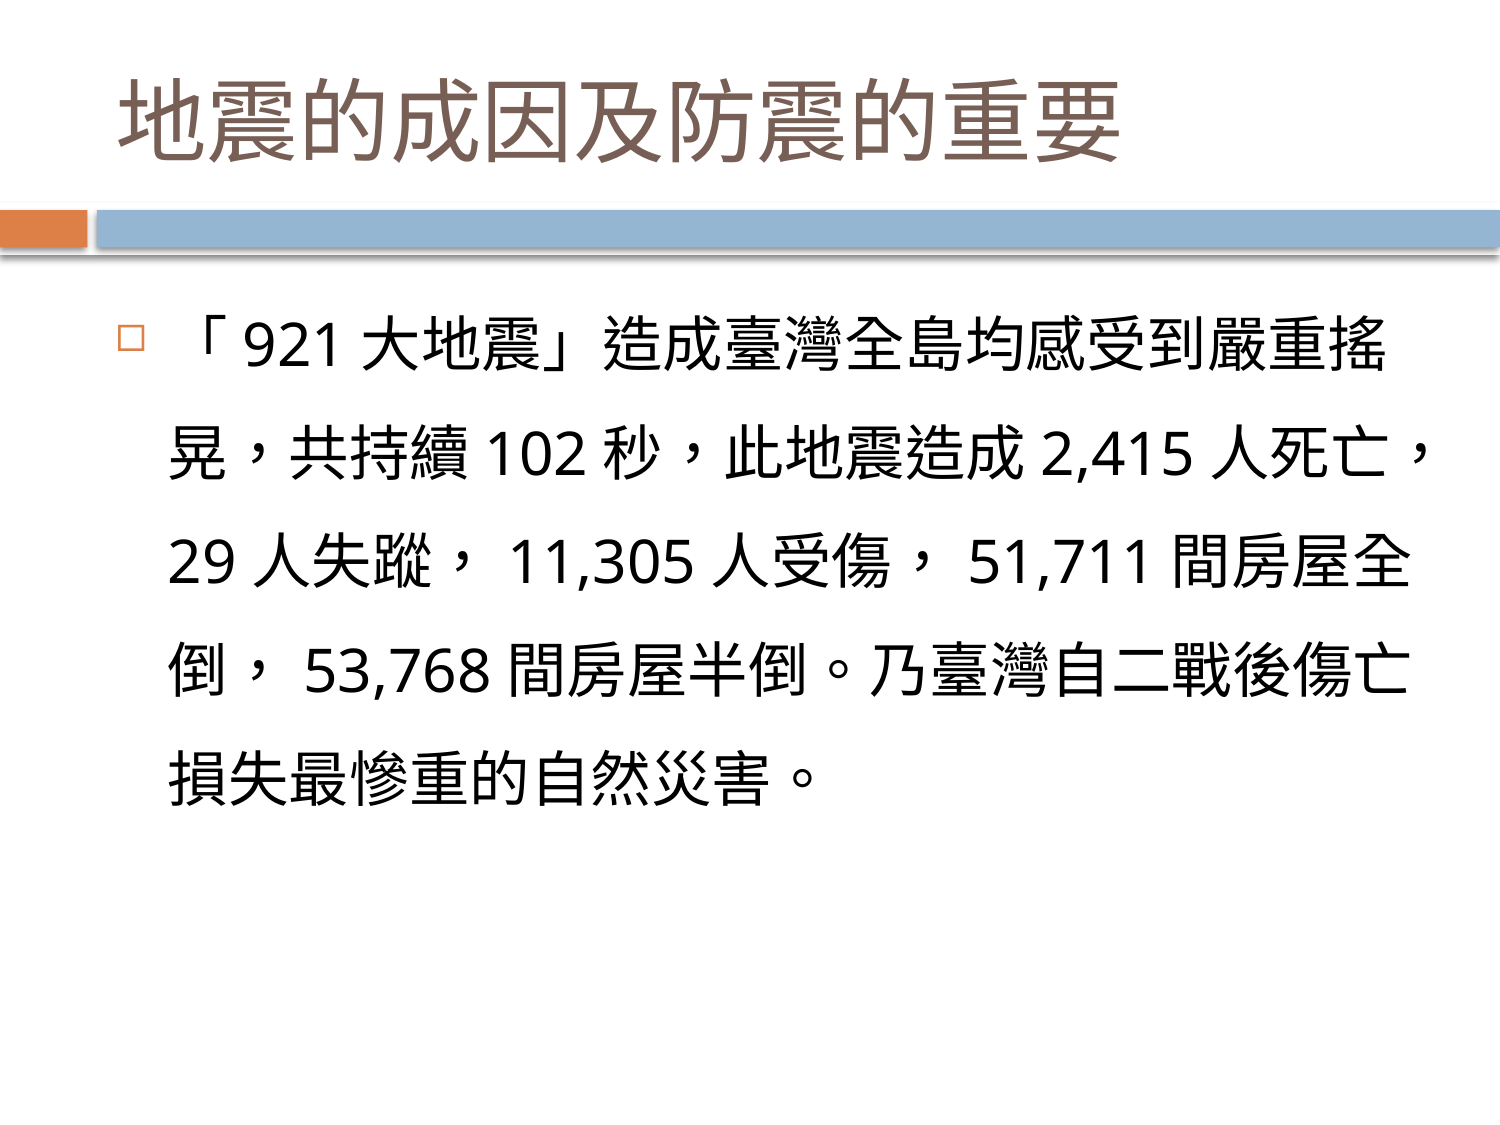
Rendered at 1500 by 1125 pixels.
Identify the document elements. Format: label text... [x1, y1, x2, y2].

title 地震的成因及防震的重要 [100, 37, 1438, 200]
list 「921大地震」造成臺灣全島均感受到嚴重搖晃，共持續102秒，此地震造成2,415人死亡，29人失蹤，11,305人受傷，51,711間房屋全倒，53,768間房屋半倒。乃臺灣自二戰後傷亡損失最慘重的自然災害。 [100, 262, 1438, 1000]
